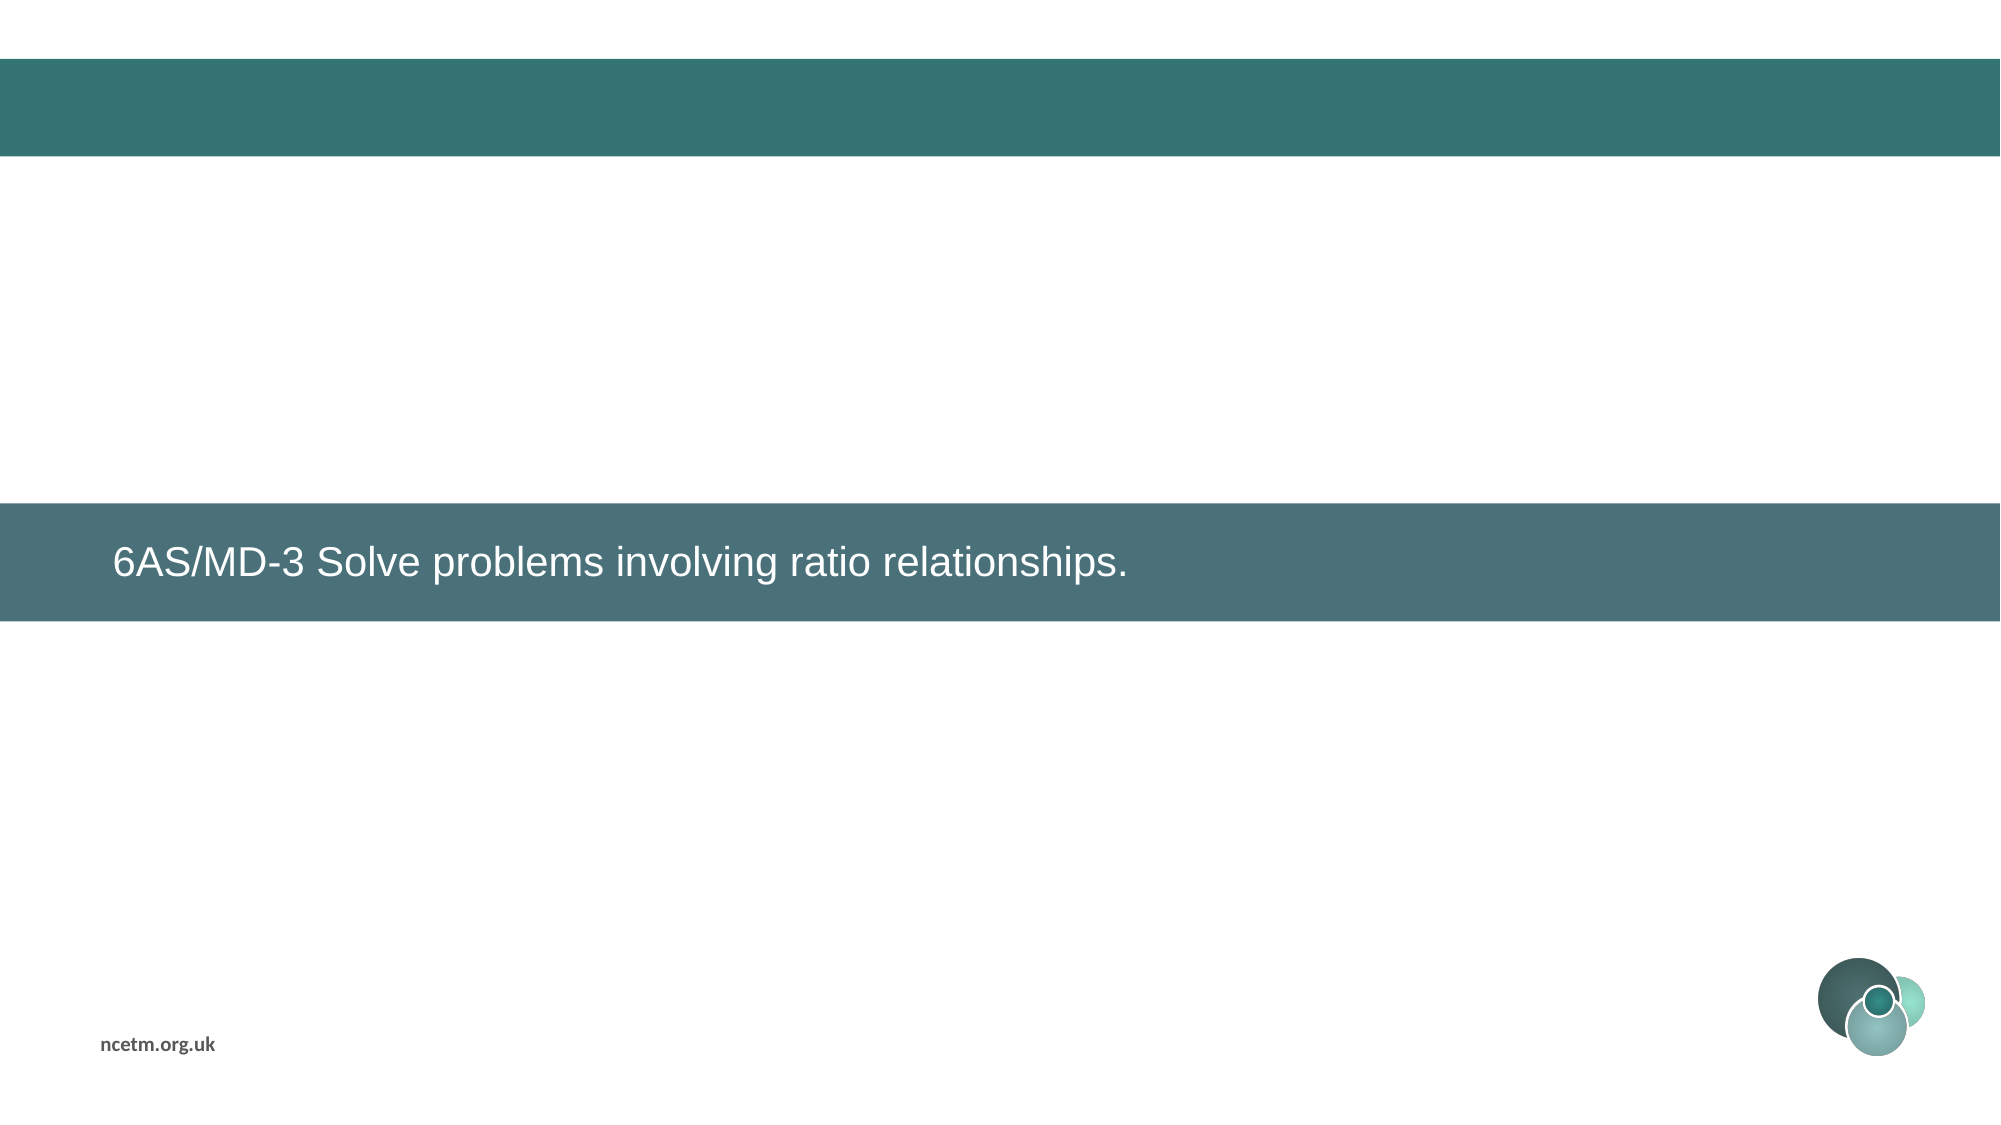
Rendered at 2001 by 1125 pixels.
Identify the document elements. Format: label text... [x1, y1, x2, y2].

text_box [0, 503, 2000, 622]
picture [1818, 958, 1925, 1056]
text_box 6AS/MD-3 Solve problems involving ratio relationships. [97, 527, 1945, 598]
